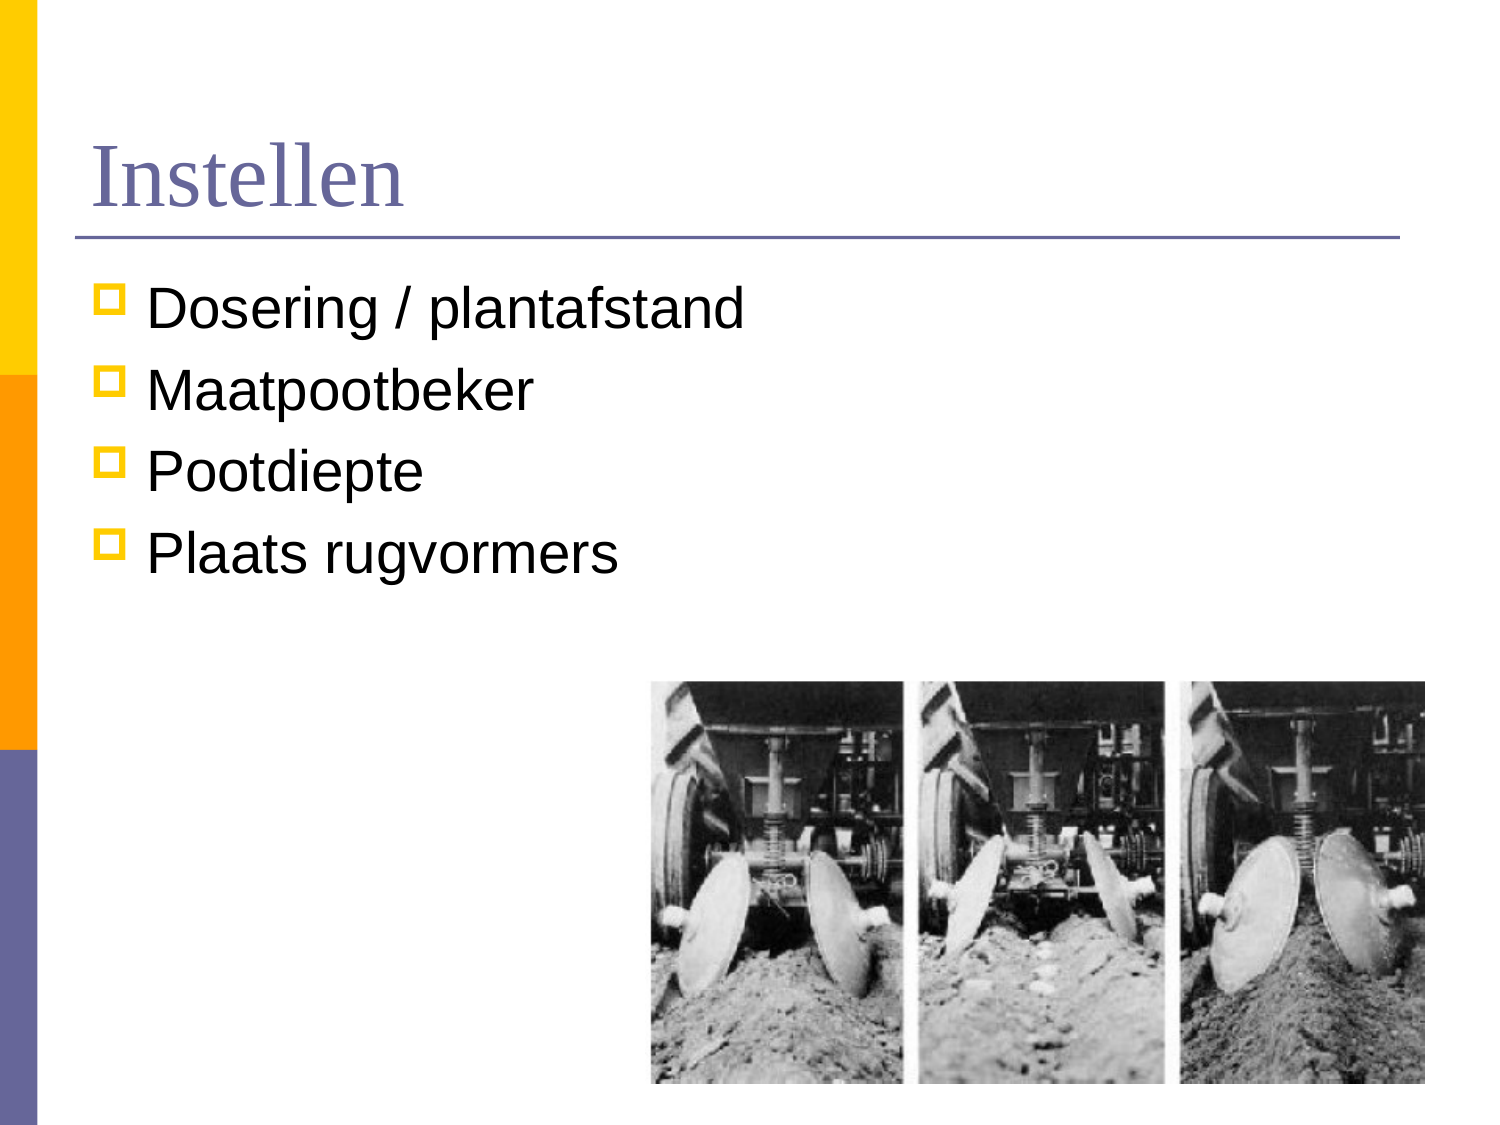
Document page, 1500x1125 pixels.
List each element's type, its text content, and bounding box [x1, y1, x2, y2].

picture [645, 680, 1425, 1084]
list Dosering / plantafstand Maatpootbeker Pootdiepte Plaats rugvormers [75, 262, 1425, 1006]
title Instellen [75, 45, 1425, 233]
